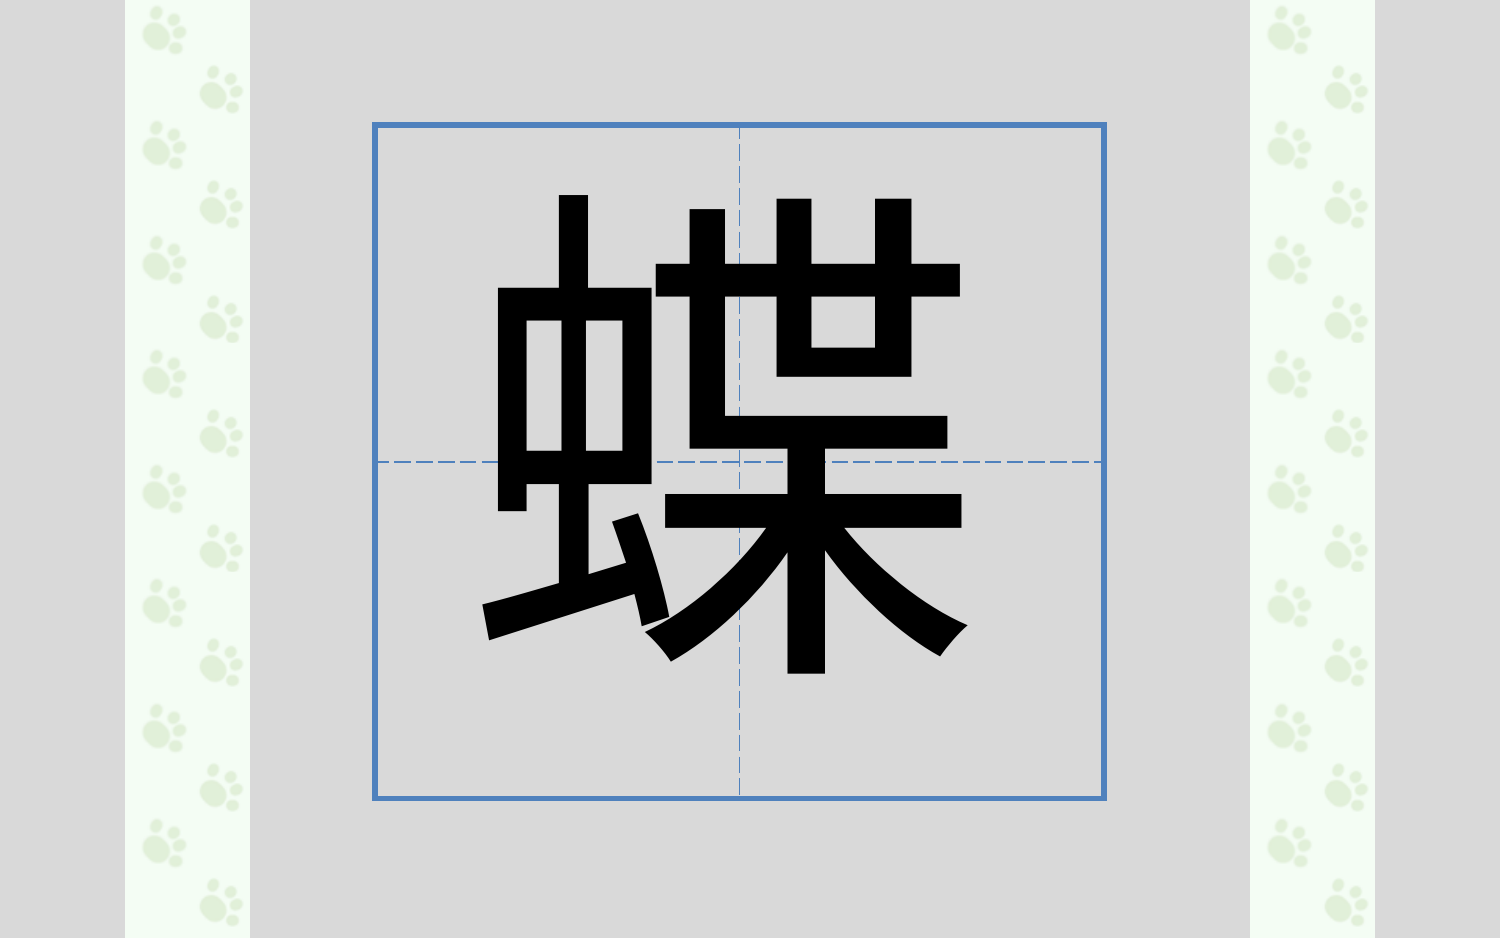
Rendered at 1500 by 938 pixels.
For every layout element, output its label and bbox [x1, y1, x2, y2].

text_box [124, 0, 1376, 938]
